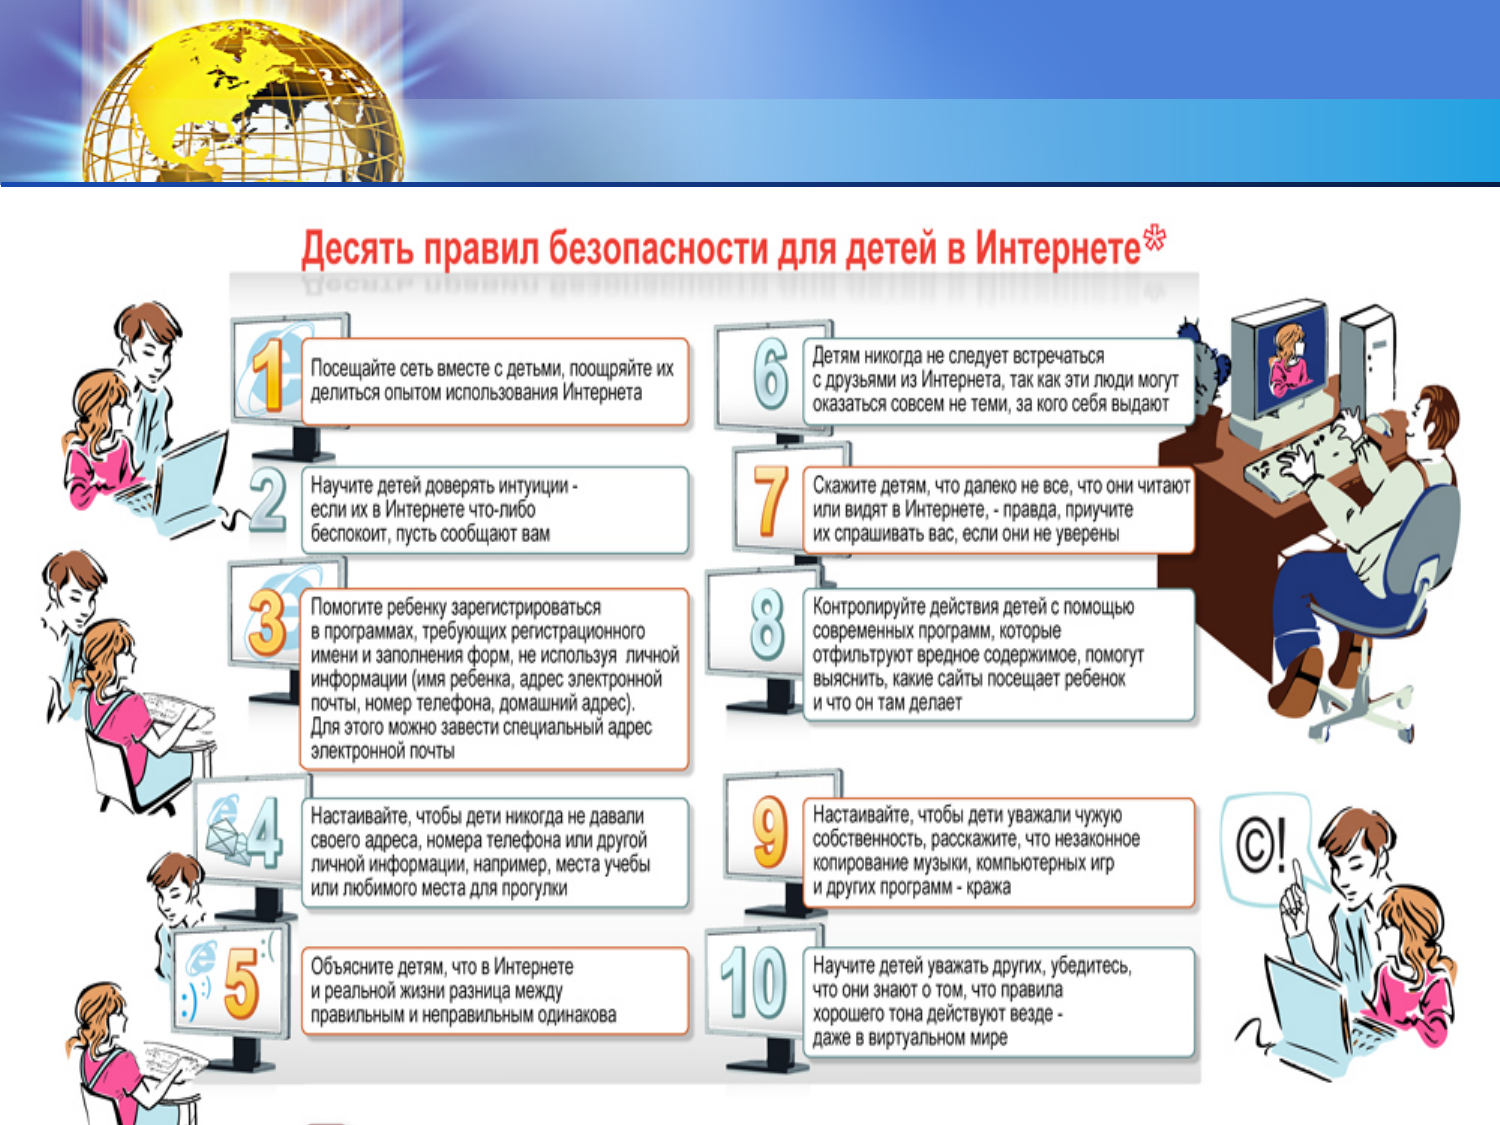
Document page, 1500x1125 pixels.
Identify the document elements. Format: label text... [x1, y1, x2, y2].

picture [0, 187, 1500, 1125]
text_box 50% детей выходят в Интернет одни [298, 99, 412, 183]
picture [0, 0, 1500, 185]
